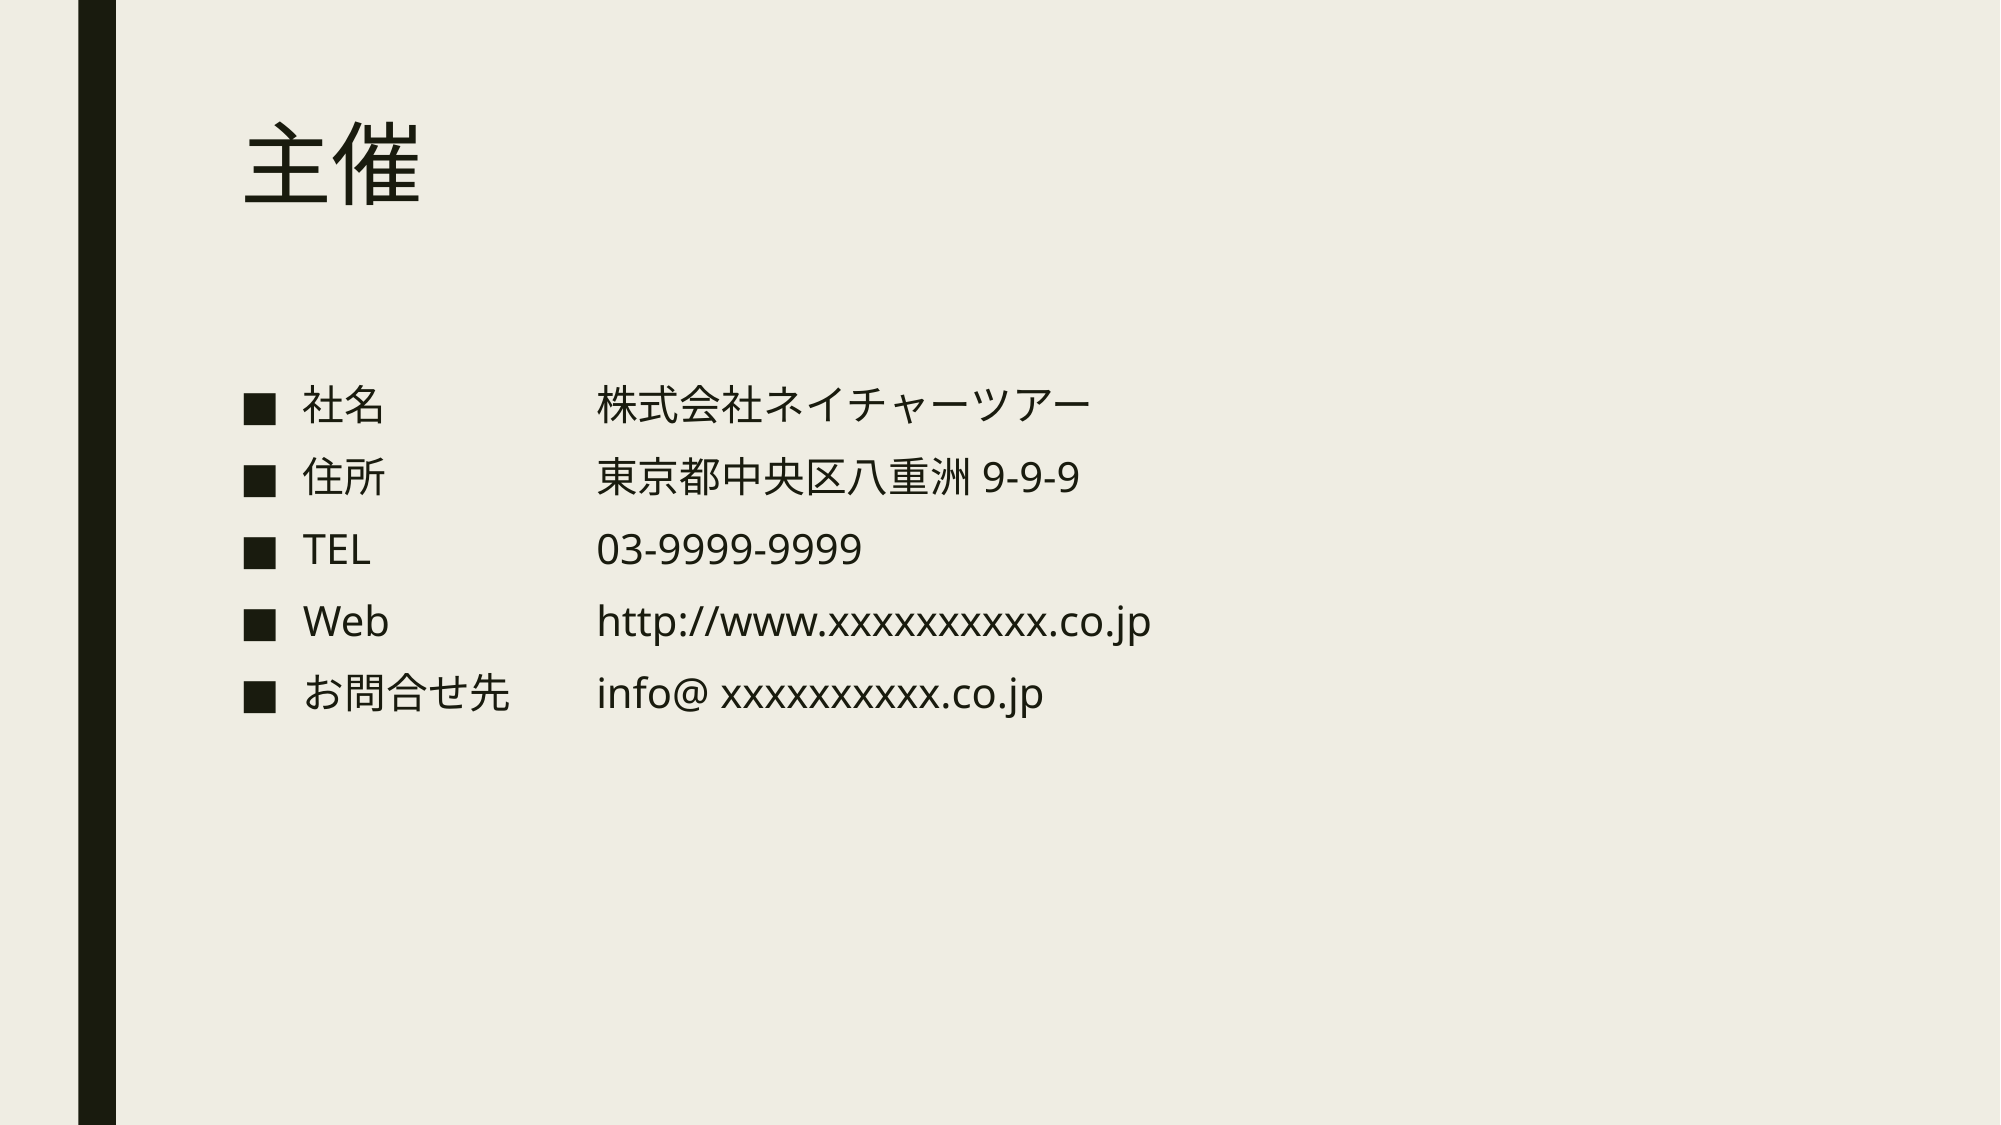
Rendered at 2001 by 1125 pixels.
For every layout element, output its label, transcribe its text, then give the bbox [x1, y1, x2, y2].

title 主催 [225, 112, 1800, 357]
list 社名 株式会社ネイチャーツアー 住所 東京都中央区八重洲9-9-9 TEL 03-9999-9999 Web http://www.xxxxxxxxxx.co.jp お問合せ先 info@ xxxxxxxxxx.co.jp [225, 375, 1800, 963]
